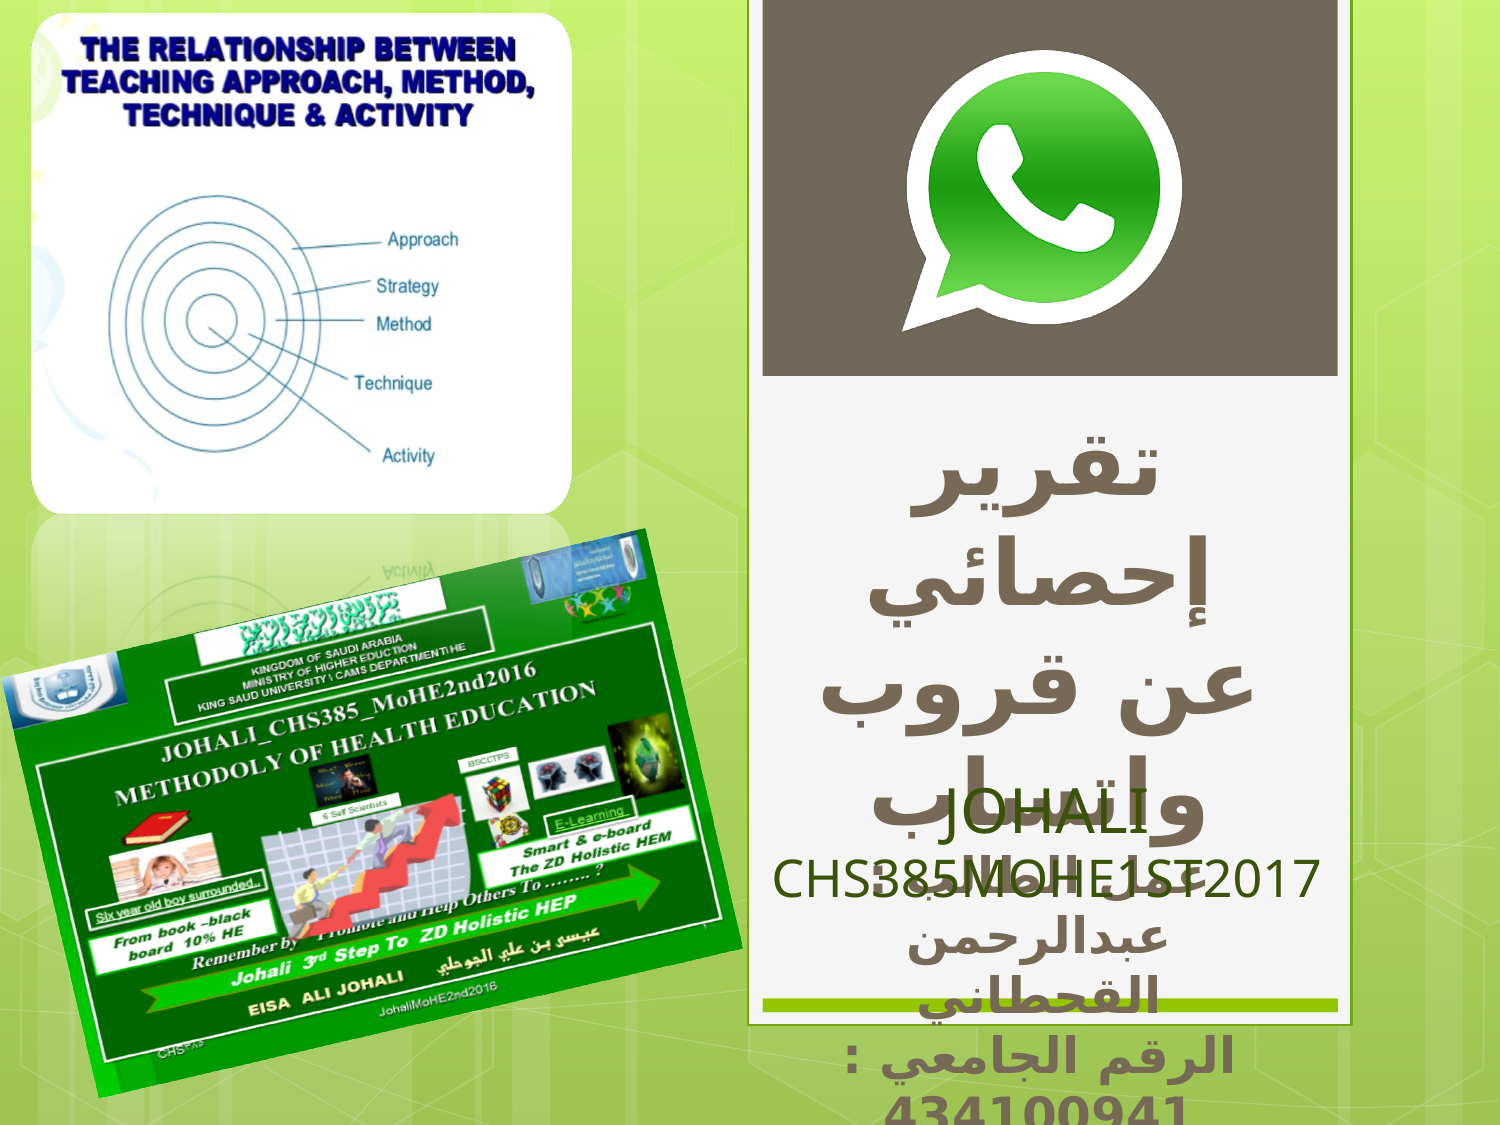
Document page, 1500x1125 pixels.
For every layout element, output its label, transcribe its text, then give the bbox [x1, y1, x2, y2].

text_box JOHALI CHS385MOHE1ST2017 [741, 763, 1353, 916]
text_box تقرير إحصائي عن قروب واتساب عمل الطالب : عبدالرحمن القحطاني الرقم الجامعي : 434100941 [773, 396, 1306, 763]
picture [881, 27, 1198, 345]
picture [2, 13, 742, 1098]
text_box تقرير إحصائي عن قروب واتساب عمل الطالب : عبدالرحمن القحطاني الرقم الجامعي : 434100941 [773, 916, 1306, 1125]
